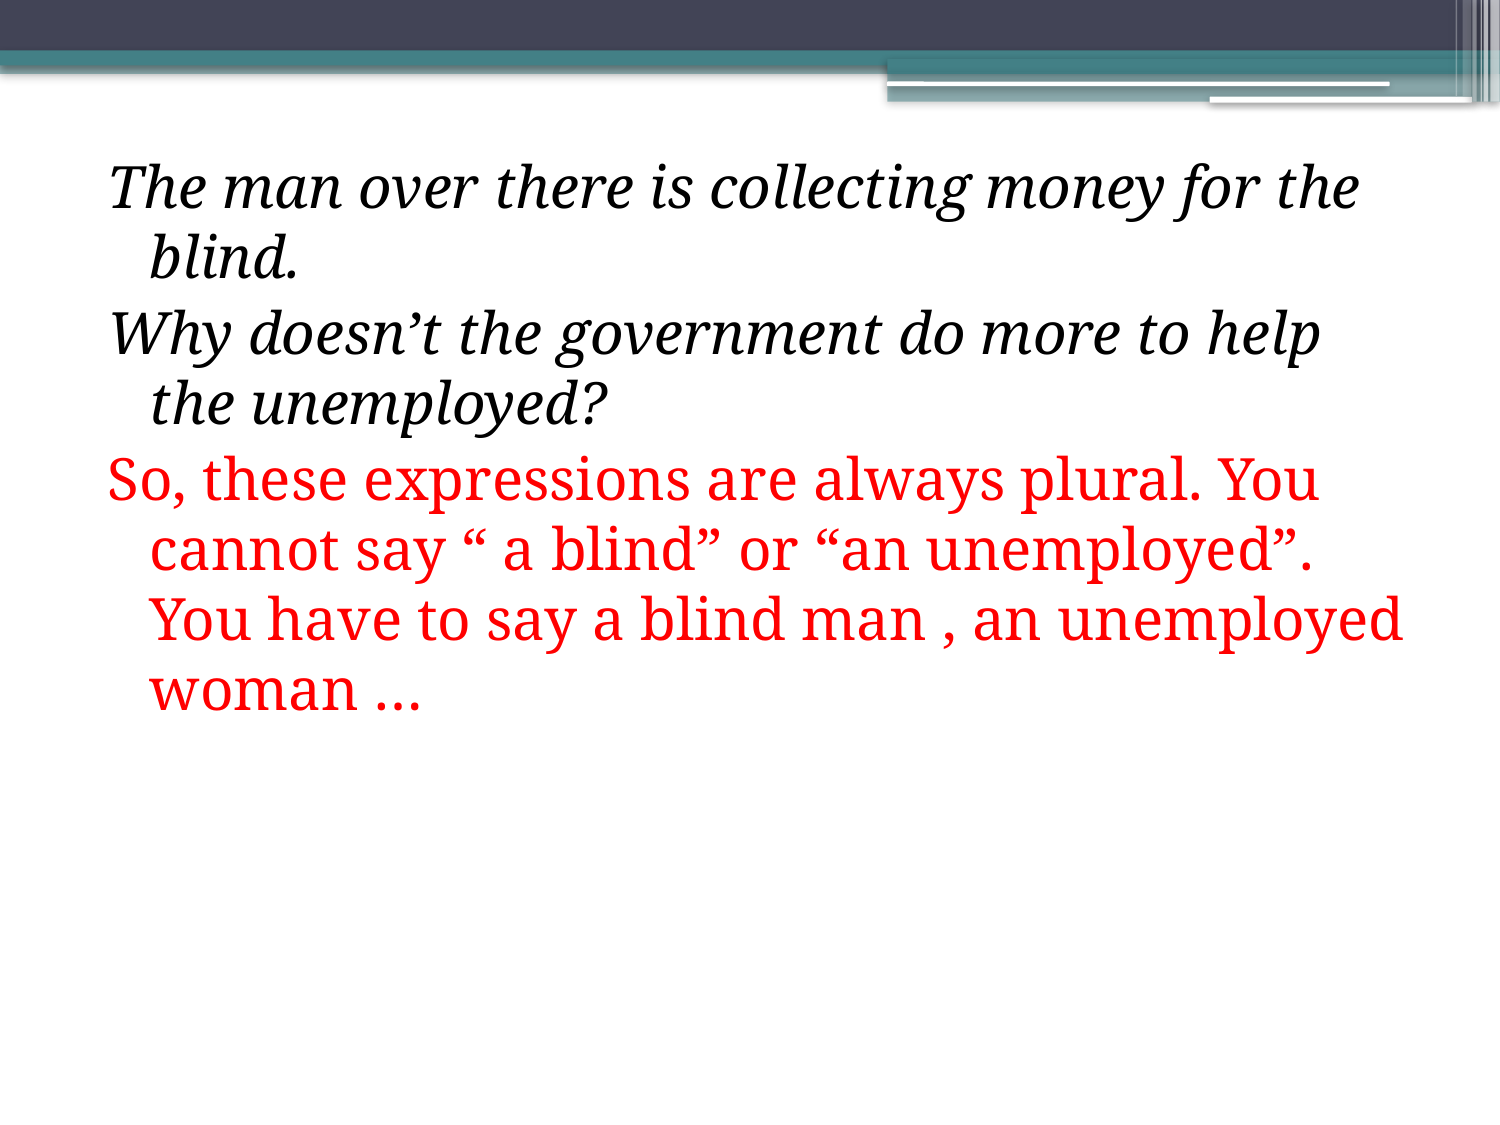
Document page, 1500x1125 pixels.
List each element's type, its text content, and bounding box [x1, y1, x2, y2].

list The man over there is collecting money for the blind. Why doesn’t the government do more to help the unemployed? So, these expressions are always plural. You cannot say “ a blind” or “an unemployed”. You have to say a blind man , an unemployed woman … [75, 66, 1425, 1005]
